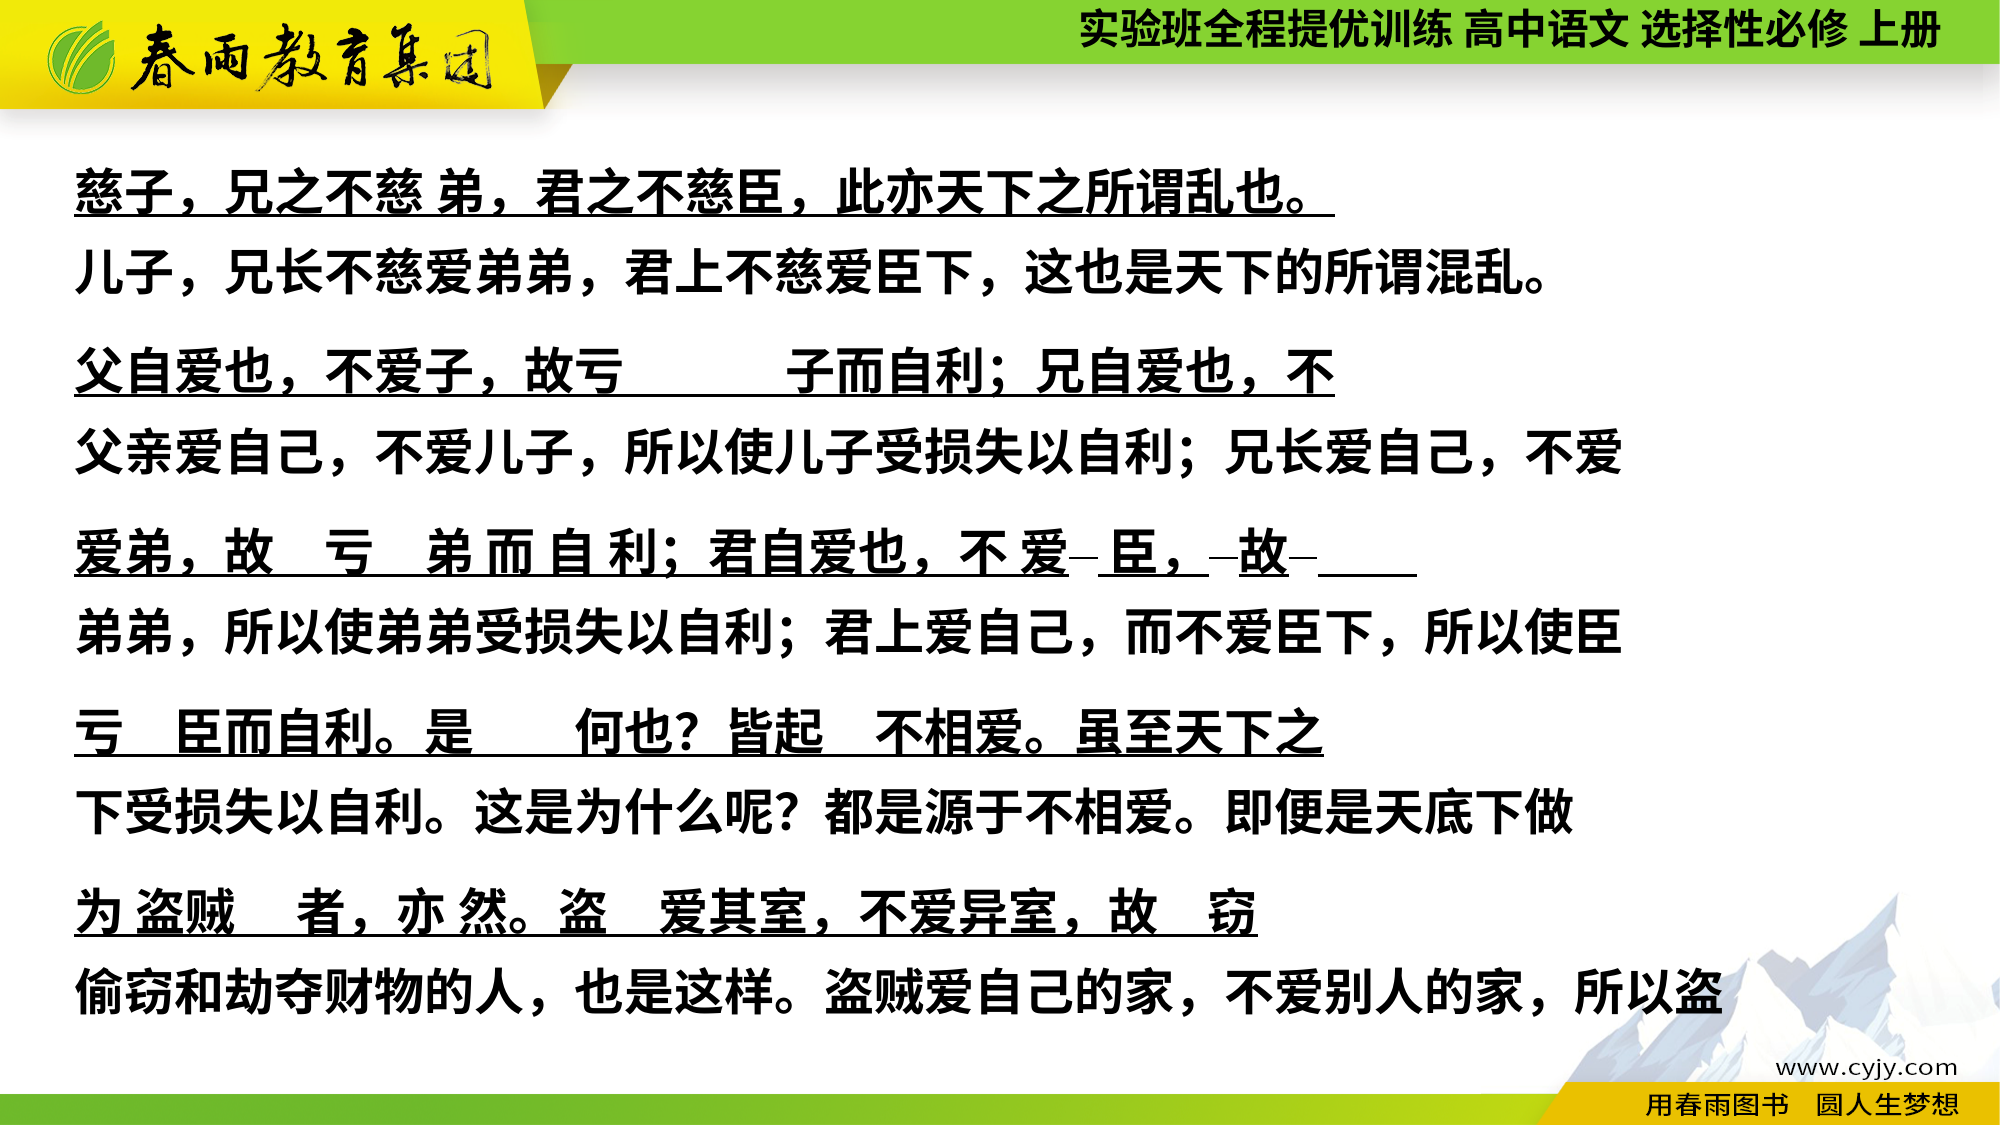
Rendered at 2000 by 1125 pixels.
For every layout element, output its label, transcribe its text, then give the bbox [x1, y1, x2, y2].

picture [0, 0, 2000, 1125]
text_box 儿子，兄长不慈爱弟弟，君上不慈爱臣下，这也是天下的所谓混乱。 父亲爱自己，不爱儿子，所以使儿子受损失以自利；兄长爱自己，不爱 弟弟，所以使弟弟受损失以自利；君上爱自己，而不爱臣下，所以使臣 下受损失以自利。这是为什么呢？都是源于不相爱。即便是天底下做 偷窃和劫夺财物的人，也是这样。盗贼爱自己的家，不爱别人的家，所以盗 [59, 203, 1944, 1029]
